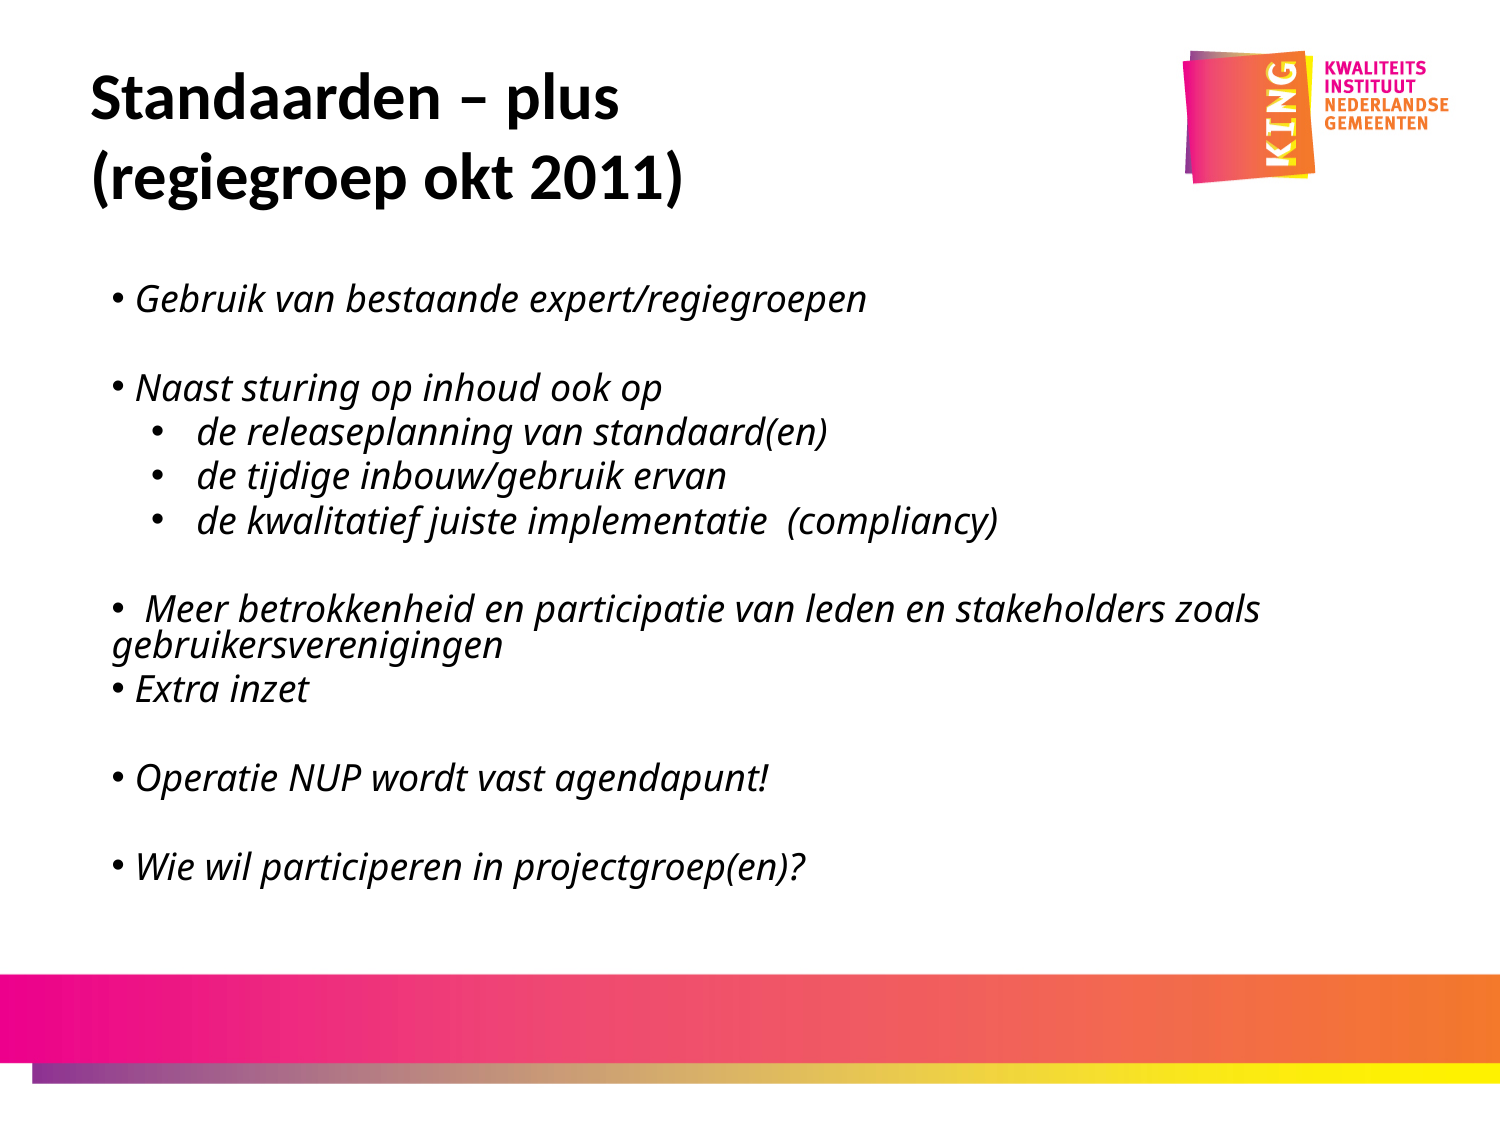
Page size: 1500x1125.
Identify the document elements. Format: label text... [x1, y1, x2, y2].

title Standaarden – plus (regiegroep okt 2011) [75, 45, 1425, 233]
picture [0, 0, 1500, 1125]
text_box Gebruik van bestaande expert/regiegroepen Naast sturing op inhoud ook op de releaseplanning van standaard(en) de tijdige inbouw/gebruik ervan de kwalitatief juiste implementatie (compliancy) Meer betrokkenheid en participatie van leden en stakeholders zoals gebruikersverenigingen Extra inzet Operatie NUP wordt vast agendapunt! Wie wil participeren in projectgroep(en)? [96, 276, 1406, 980]
